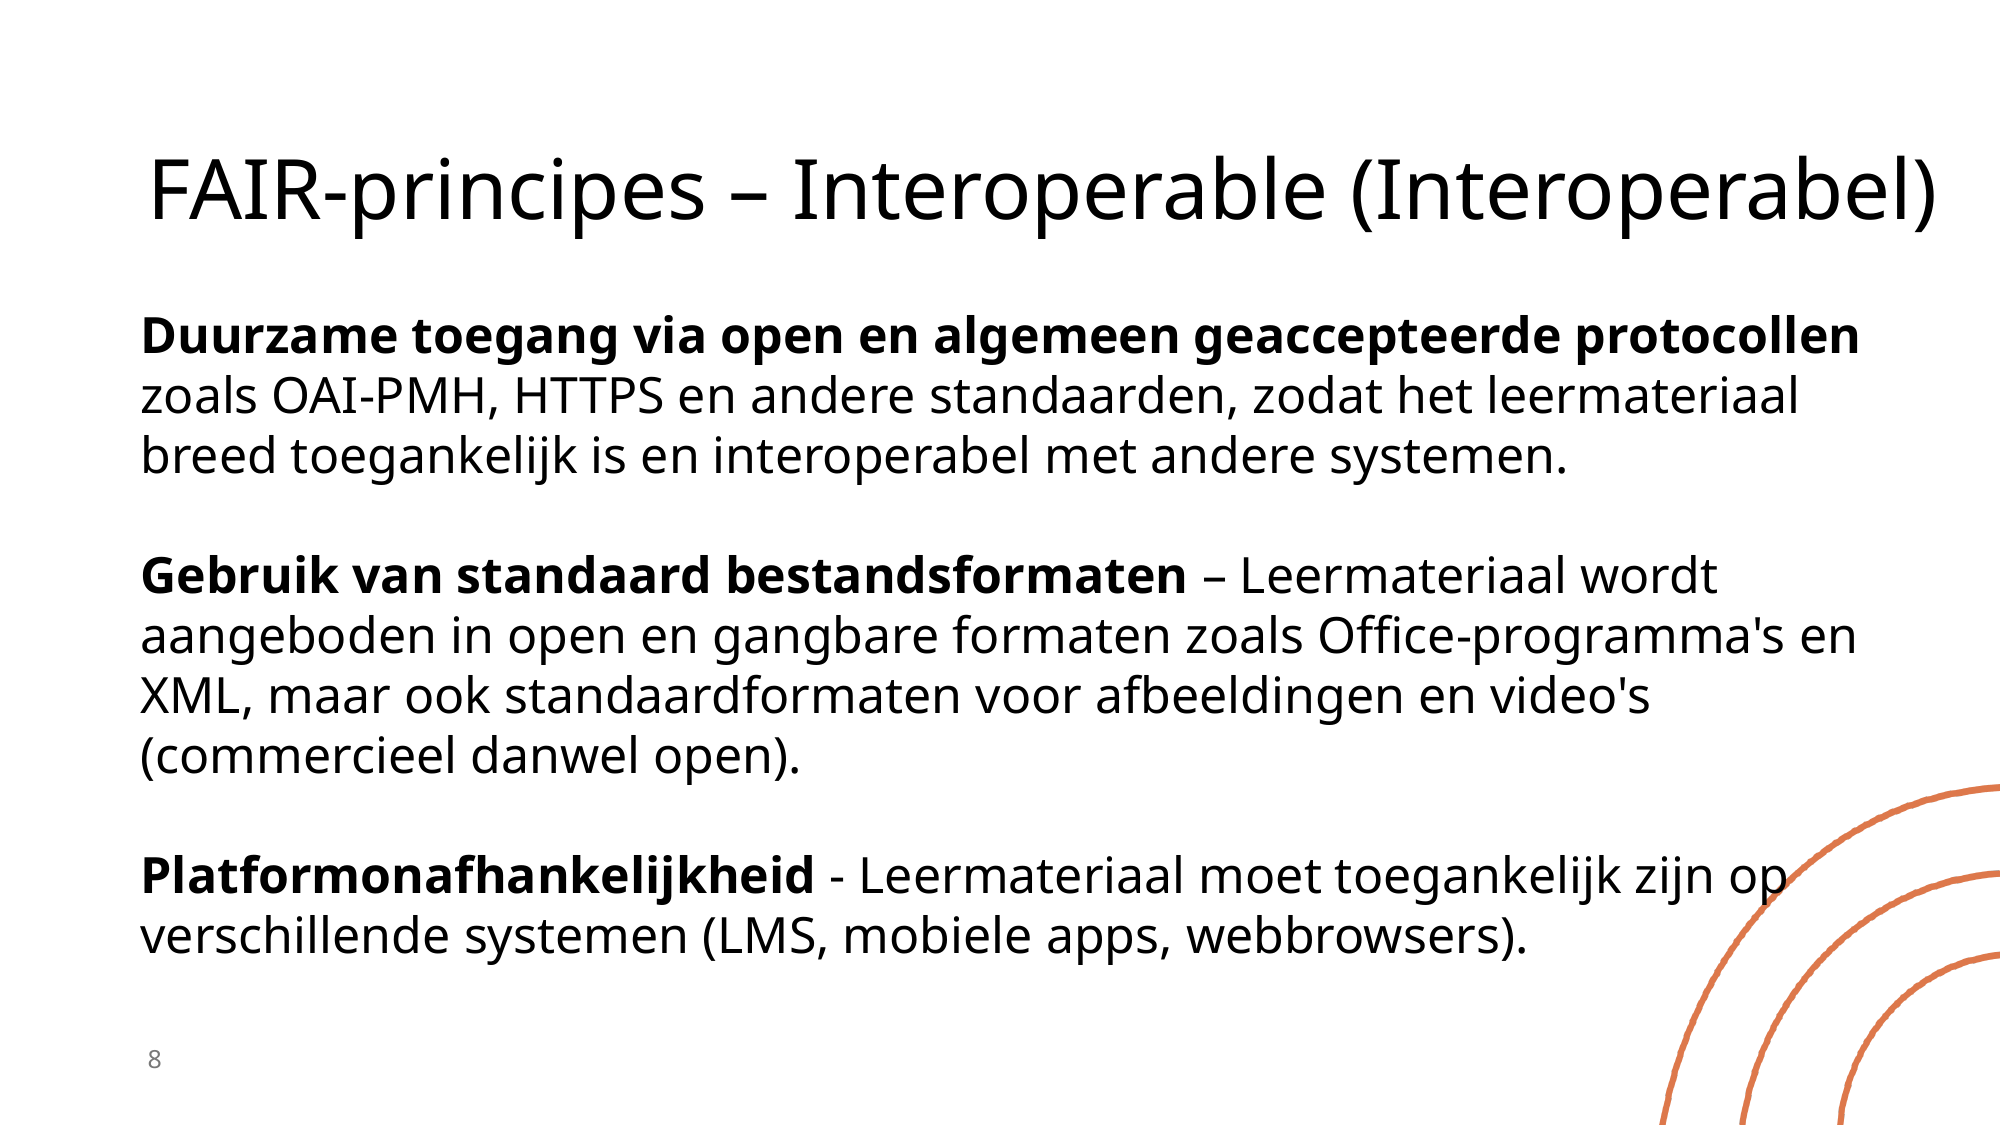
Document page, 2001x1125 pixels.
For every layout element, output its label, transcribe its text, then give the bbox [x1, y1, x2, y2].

title FAIR-principes – Interoperable (Interoperabel) [147, 147, 1979, 330]
picture [1659, 784, 2000, 1125]
slide_number 8 [147, 1061, 207, 1076]
list Duurzame toegang via open en algemeen geaccepteerde protocollen zoals OAI-PMH, HTTPS en andere standaarden, zodat het leermateriaal breed toegankelijk is en interoperabel met andere systemen. Gebruik van standaard bestandsformaten – Leermateriaal wordt aangeboden in open en gangbare formaten zoals Office-programma's en XML, maar ook standaardformaten voor afbeeldingen en video's (commercieel danwel open). Platformonafhankelijkheid - Leermateriaal moet toegankelijk zijn op verschillende systemen (LMS, mobiele apps, webbrowsers). [65, 303, 1934, 1061]
